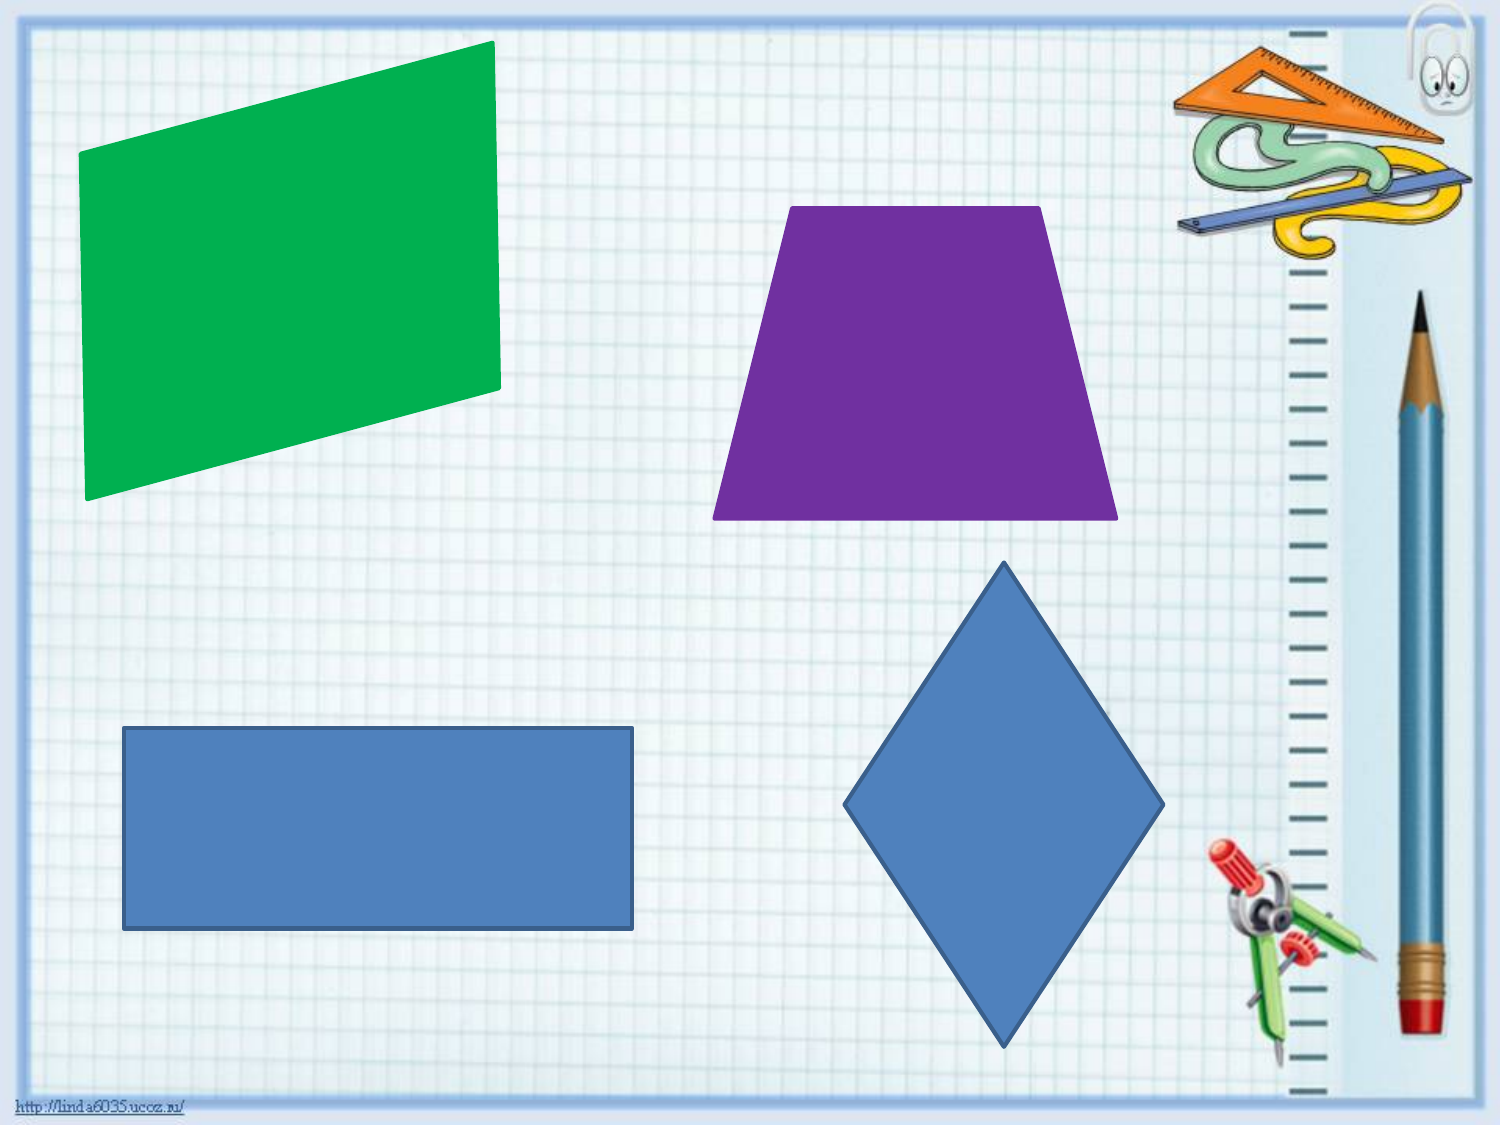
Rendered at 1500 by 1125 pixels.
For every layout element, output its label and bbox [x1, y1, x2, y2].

text_box [122, 726, 634, 931]
text_box [712, 206, 1119, 521]
text_box [842, 560, 1166, 1049]
picture [0, 0, 1500, 1125]
text_box [78, 40, 502, 502]
